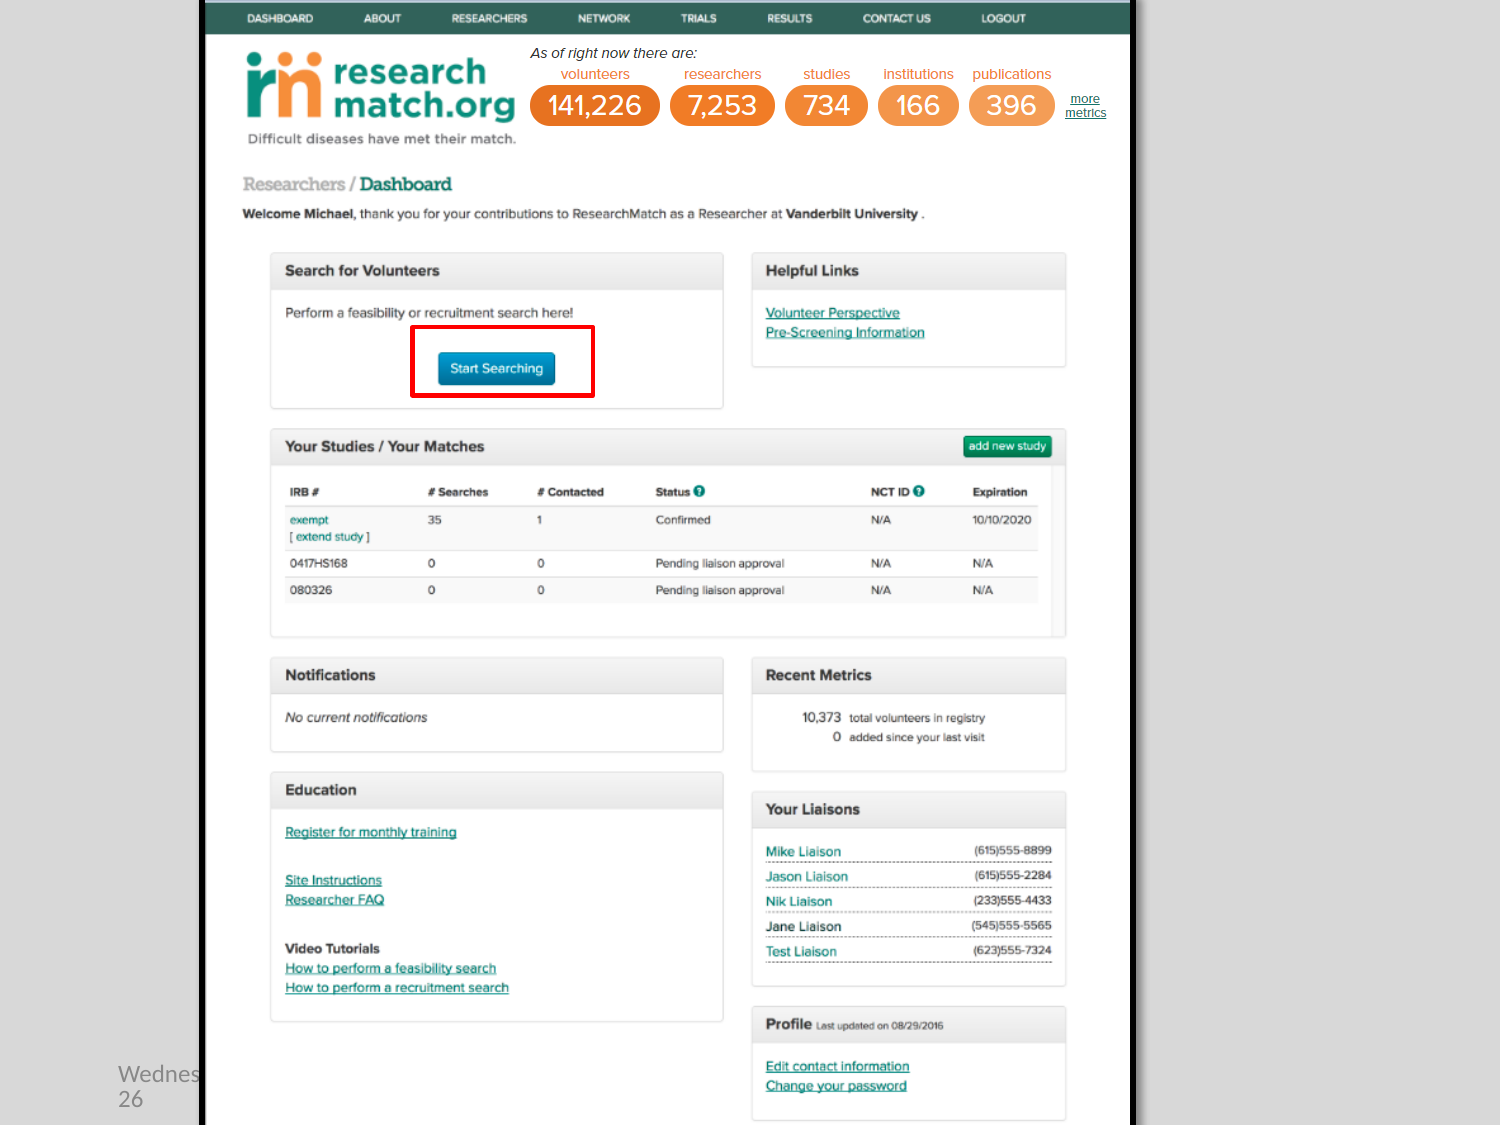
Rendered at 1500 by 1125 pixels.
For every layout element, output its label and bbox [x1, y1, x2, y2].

picture [204, 0, 1131, 1125]
slide_number [103, 1042, 199, 1103]
